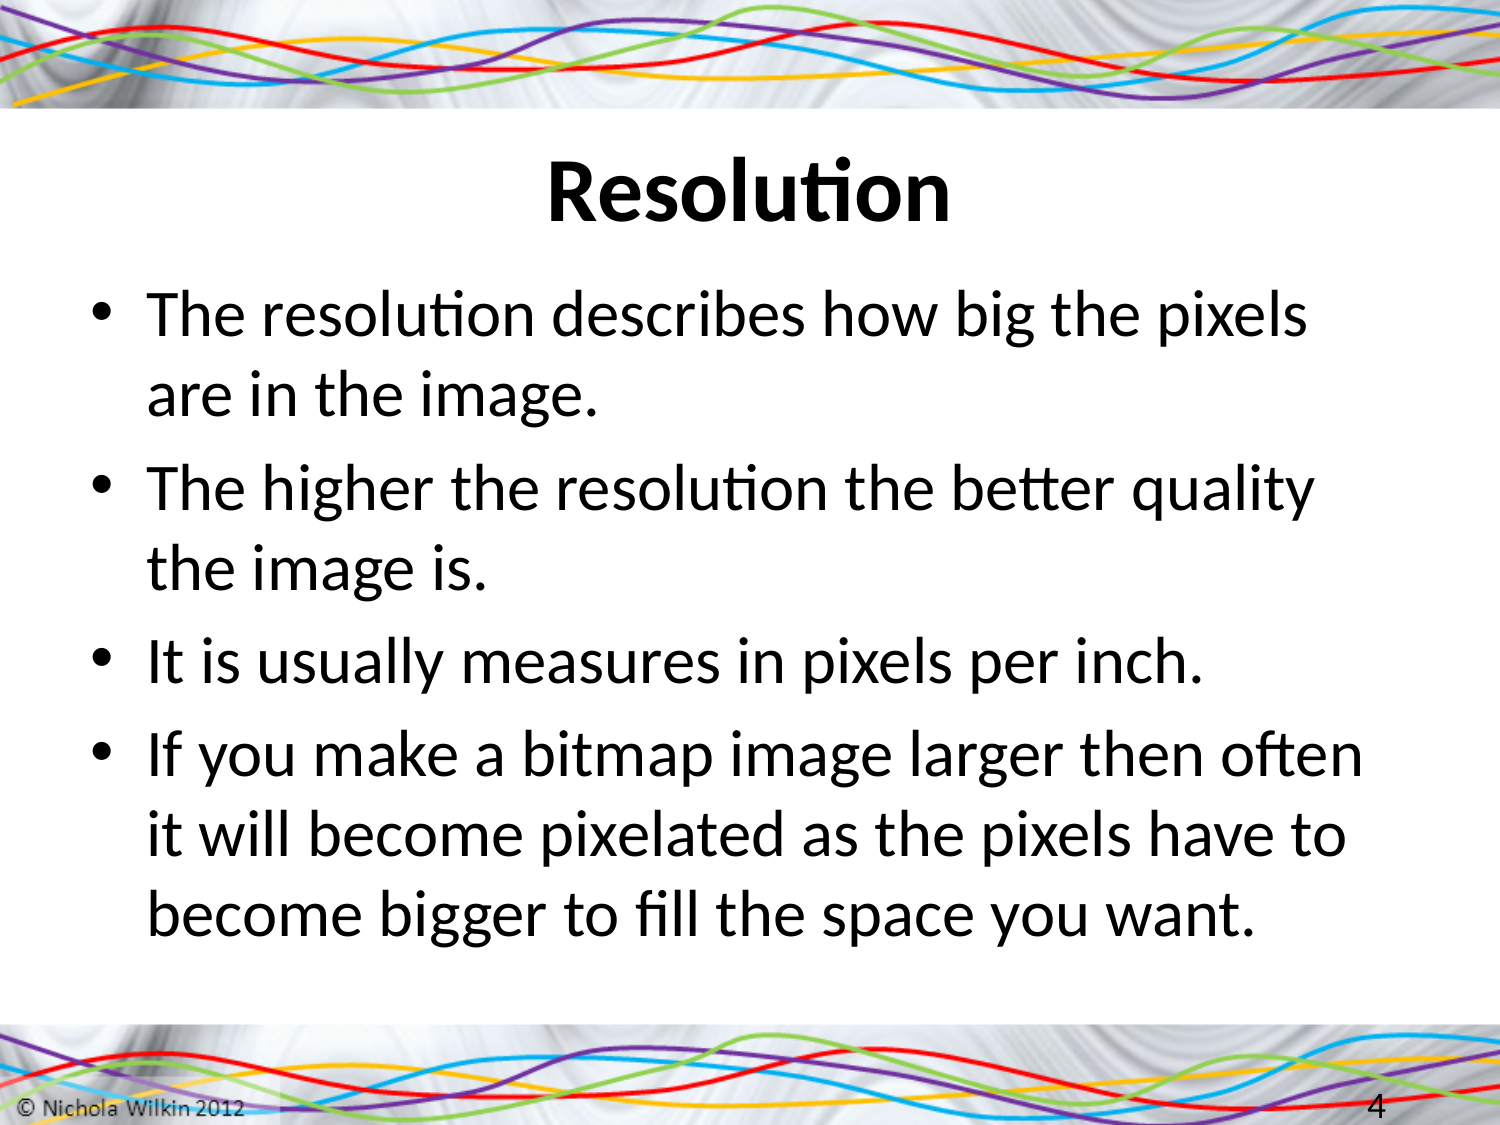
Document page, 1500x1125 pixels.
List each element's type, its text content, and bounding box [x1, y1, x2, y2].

title Resolution [75, 113, 1425, 256]
picture [0, 0, 1500, 1125]
slide_number 4 [1352, 1074, 1465, 1125]
list The resolution describes how big the pixels are in the image. The higher the resolution the better quality the image is. It is usually measures in pixels per inch. If you make a bitmap image larger then often it will become pixelated as the pixels have to become bigger to fill the space you want. [75, 262, 1425, 1005]
